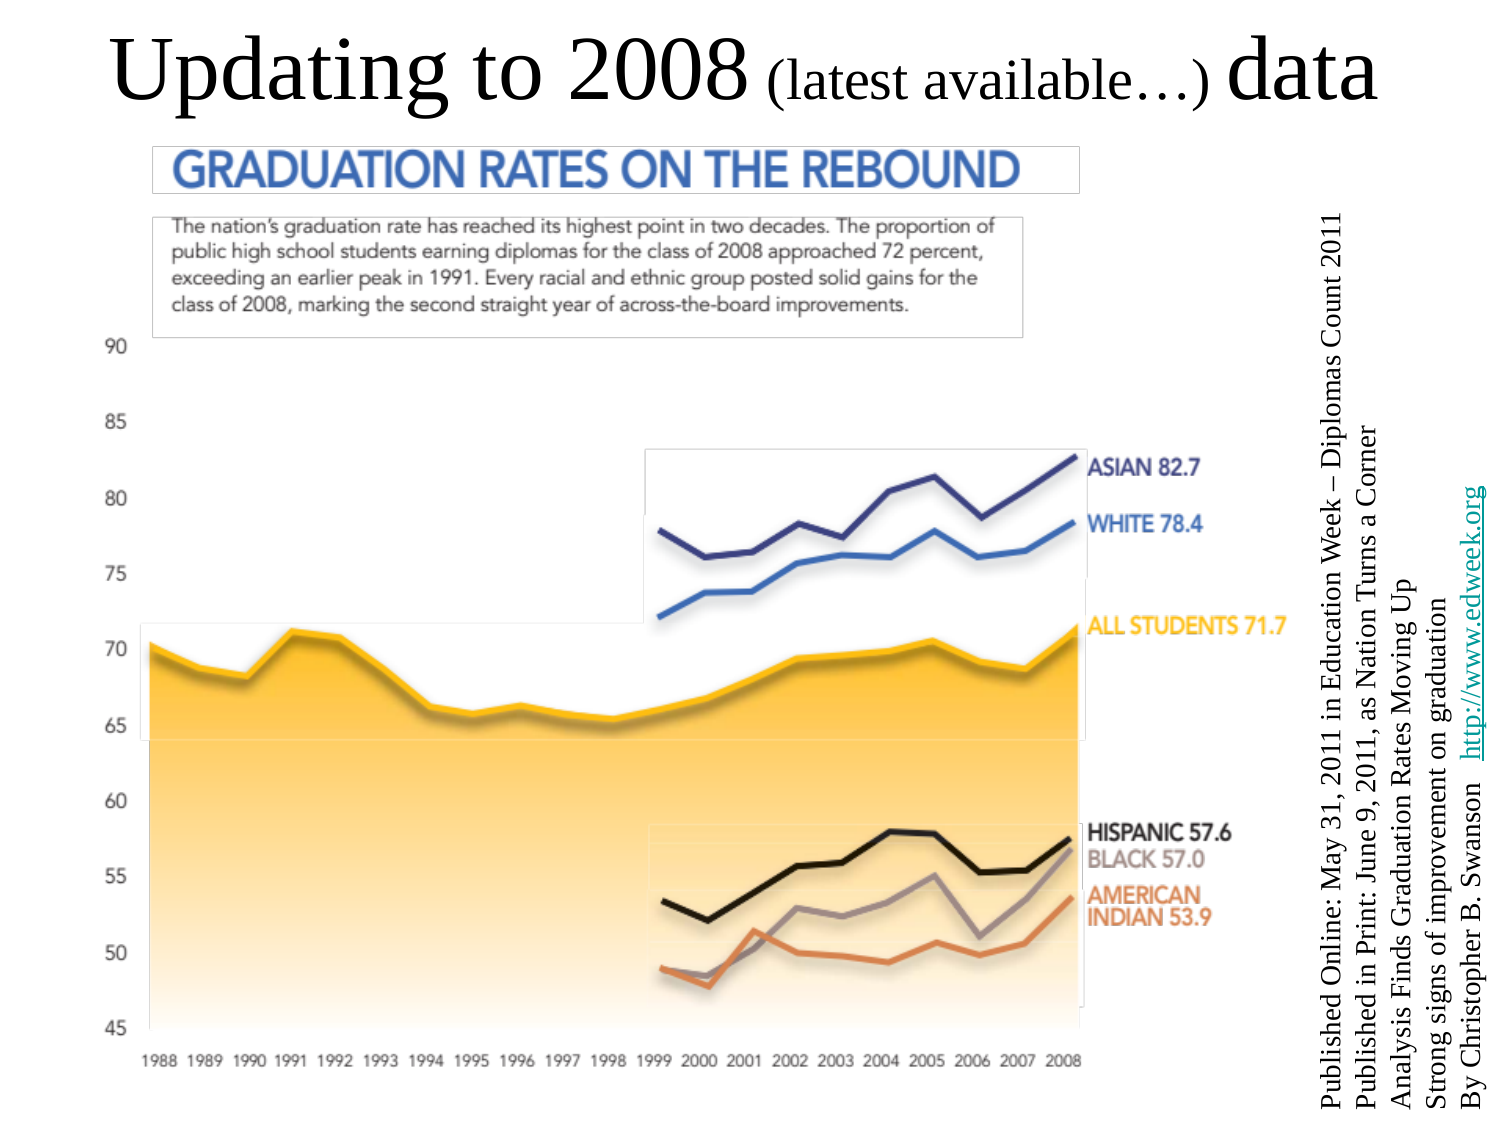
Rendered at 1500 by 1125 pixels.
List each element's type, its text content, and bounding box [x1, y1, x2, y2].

text_box Published Online: May 31, 2011 in Education Week – Diplomas Count 2011 Published in Print: June 9, 2011, as Nation Turns a Corner Analysis Finds Graduation Rates Moving Up Strong signs of improvement on graduation By Christopher B. Swanson http://www.edweek.org [1353, 162, 1494, 1125]
picture [37, 45, 1351, 1125]
title Updating to 2008 (latest available…) data [75, 0, 1413, 125]
